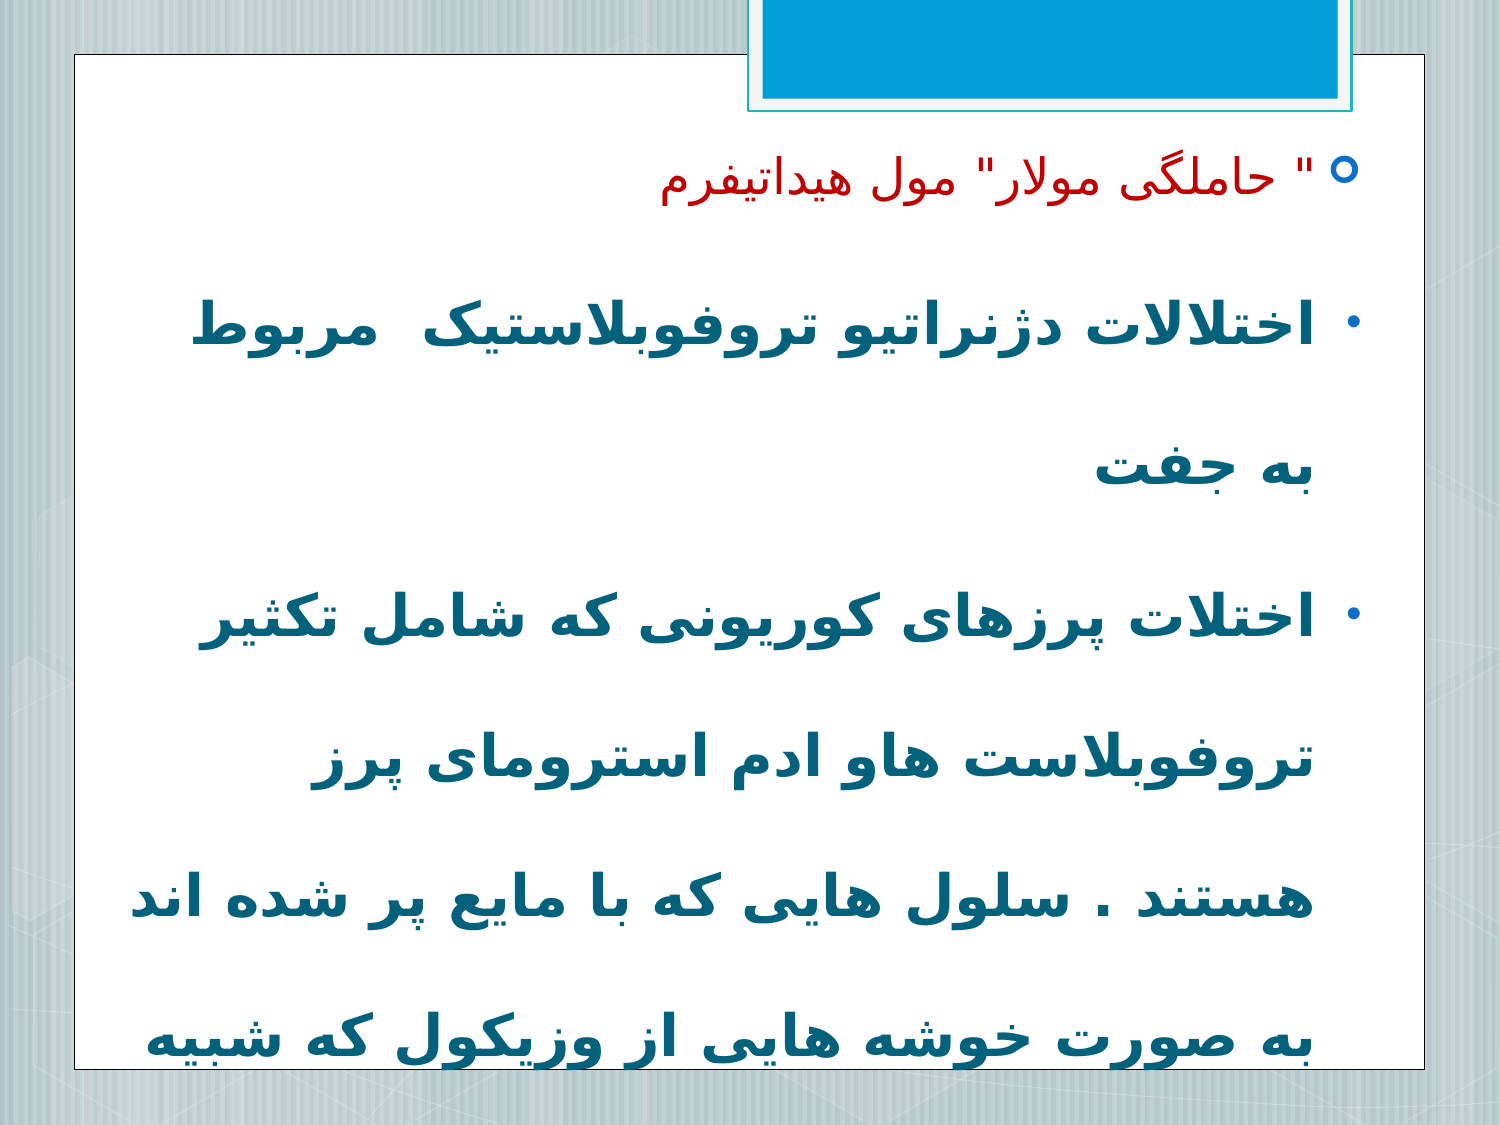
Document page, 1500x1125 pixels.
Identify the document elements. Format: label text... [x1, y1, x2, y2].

list " حاملگی مولار" مول هیداتیفرم اختلالات دژنراتیو تروفوبلاستیک مربوط به جفت اختلات پرزهای کوریونی که شامل تکثیر تروفوبلاست هاو ادم استرومای پرز هستند . سلول هایی که با مایع پر شده اند به صورت خوشه هایی از وزیکول که شبیه خوشه انگور هستند رشد زیاد پرزهای کوریونی که به جنین اجازه رشد نمی دهد. [100, 137, 1388, 957]
